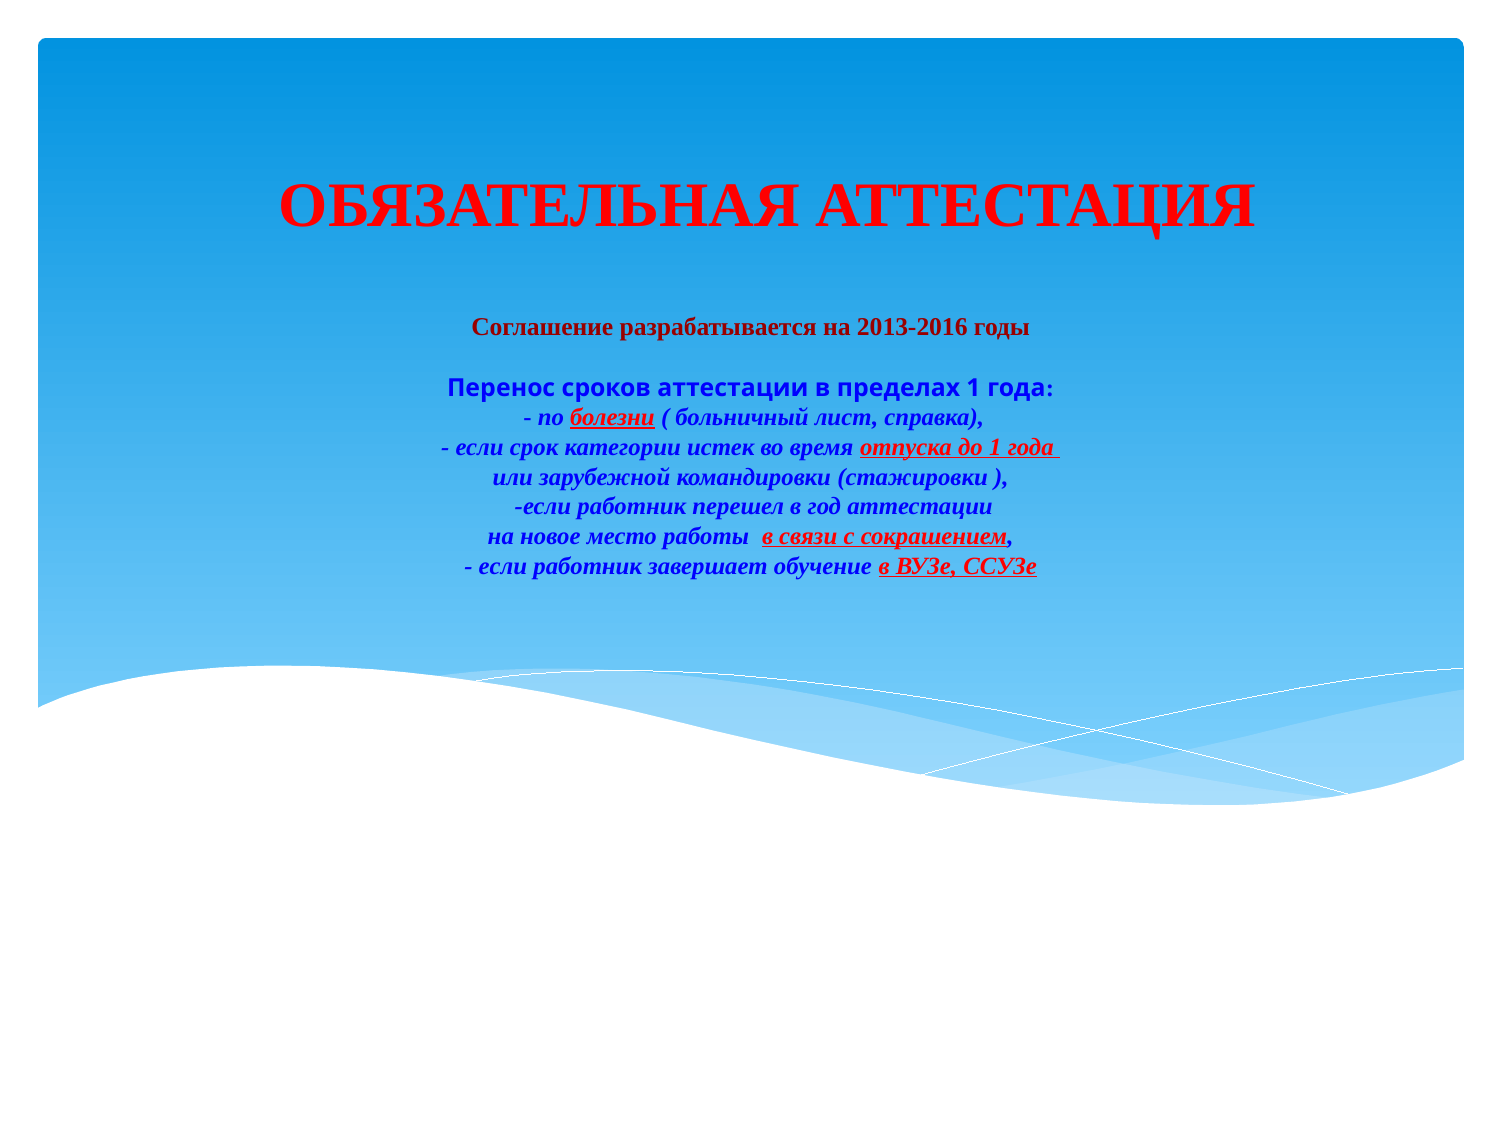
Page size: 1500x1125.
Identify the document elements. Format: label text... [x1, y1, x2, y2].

title Соглашение разрабатывается на 2013-2016 годы Перенос сроков аттестации в пределах 1 года: - по болезни ( больничный лист, справка), - если срок категории истек во время отпуска до 1 года или зарубежной командировки (стажировки ), -если работник перешел в год аттестации на новое место работы в связи с сокрашением, - если работник завершает обучение в ВУЗе, ССУЗе [113, 302, 1389, 655]
list ОБЯЗАТЕЛЬНАЯ АТТЕСТАЦИЯ [242, 137, 1295, 292]
